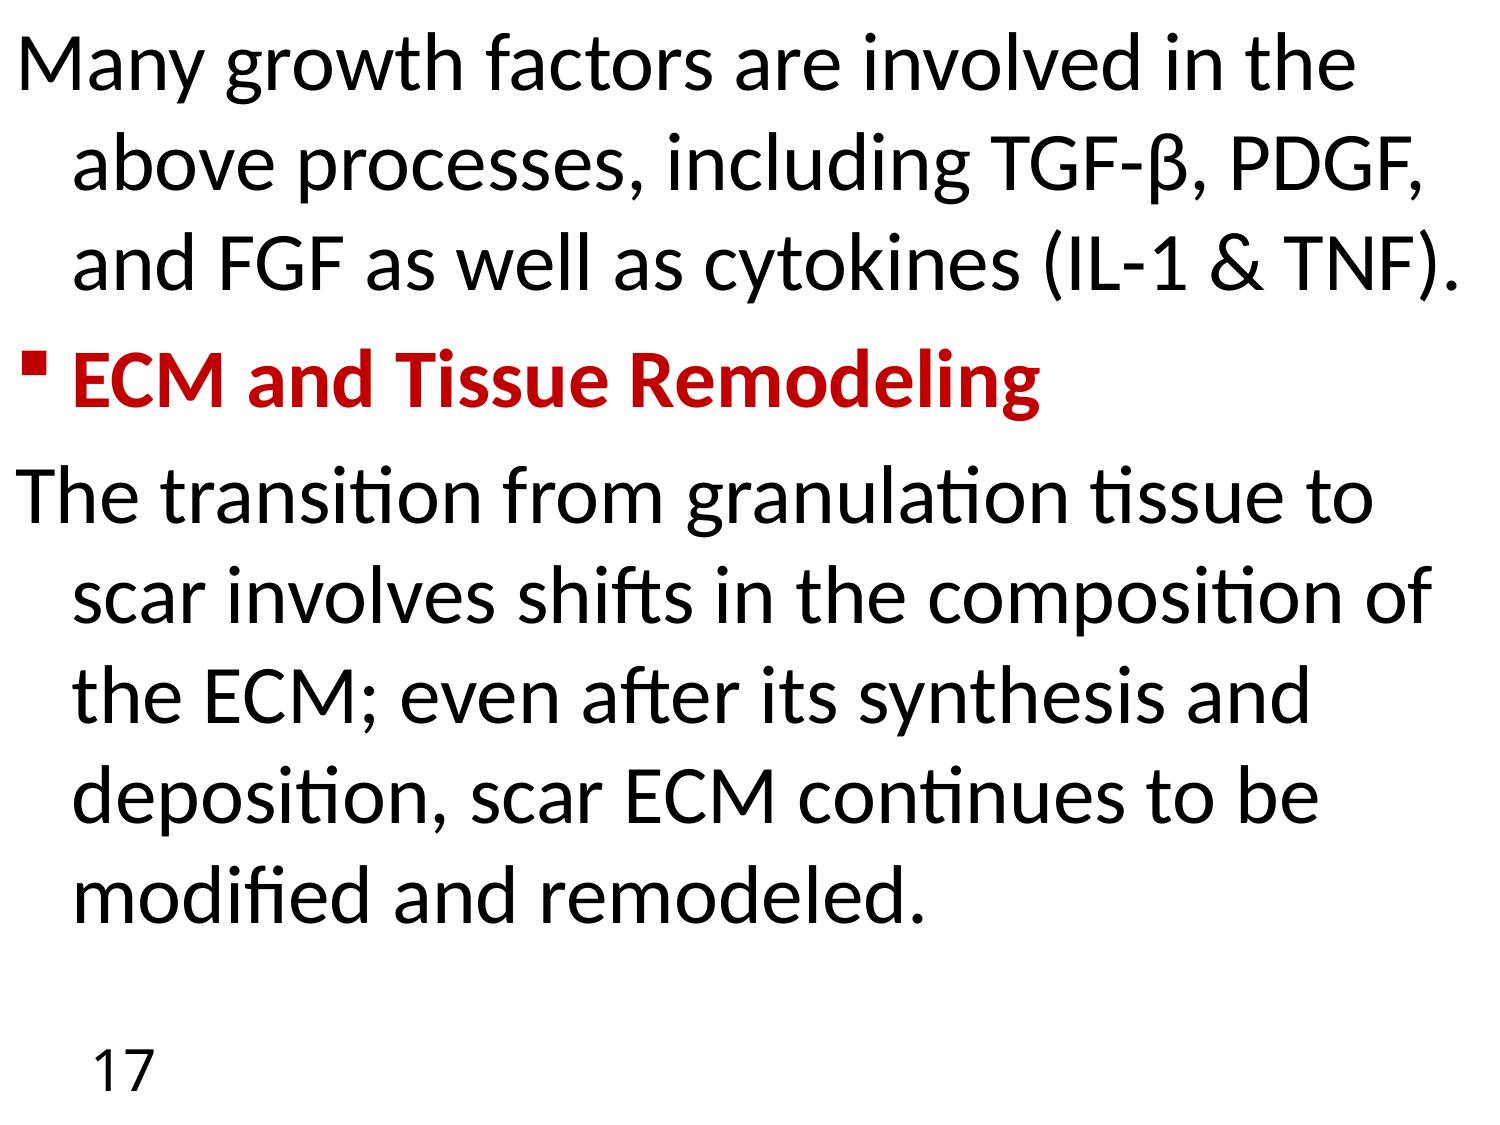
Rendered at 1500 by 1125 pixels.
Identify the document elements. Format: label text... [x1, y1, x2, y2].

list Many growth factors are involved in the above processes, including TGF-β, PDGF, and FGF as well as cytokines (IL-1 & TNF). ECM and Tissue Remodeling The transition from granulation tissue to scar involves shifts in the composition of the ECM; even after its synthesis and deposition, scar ECM continues to be modified and remodeled. [0, 0, 1500, 1125]
slide_number 17 [75, 1042, 425, 1103]
